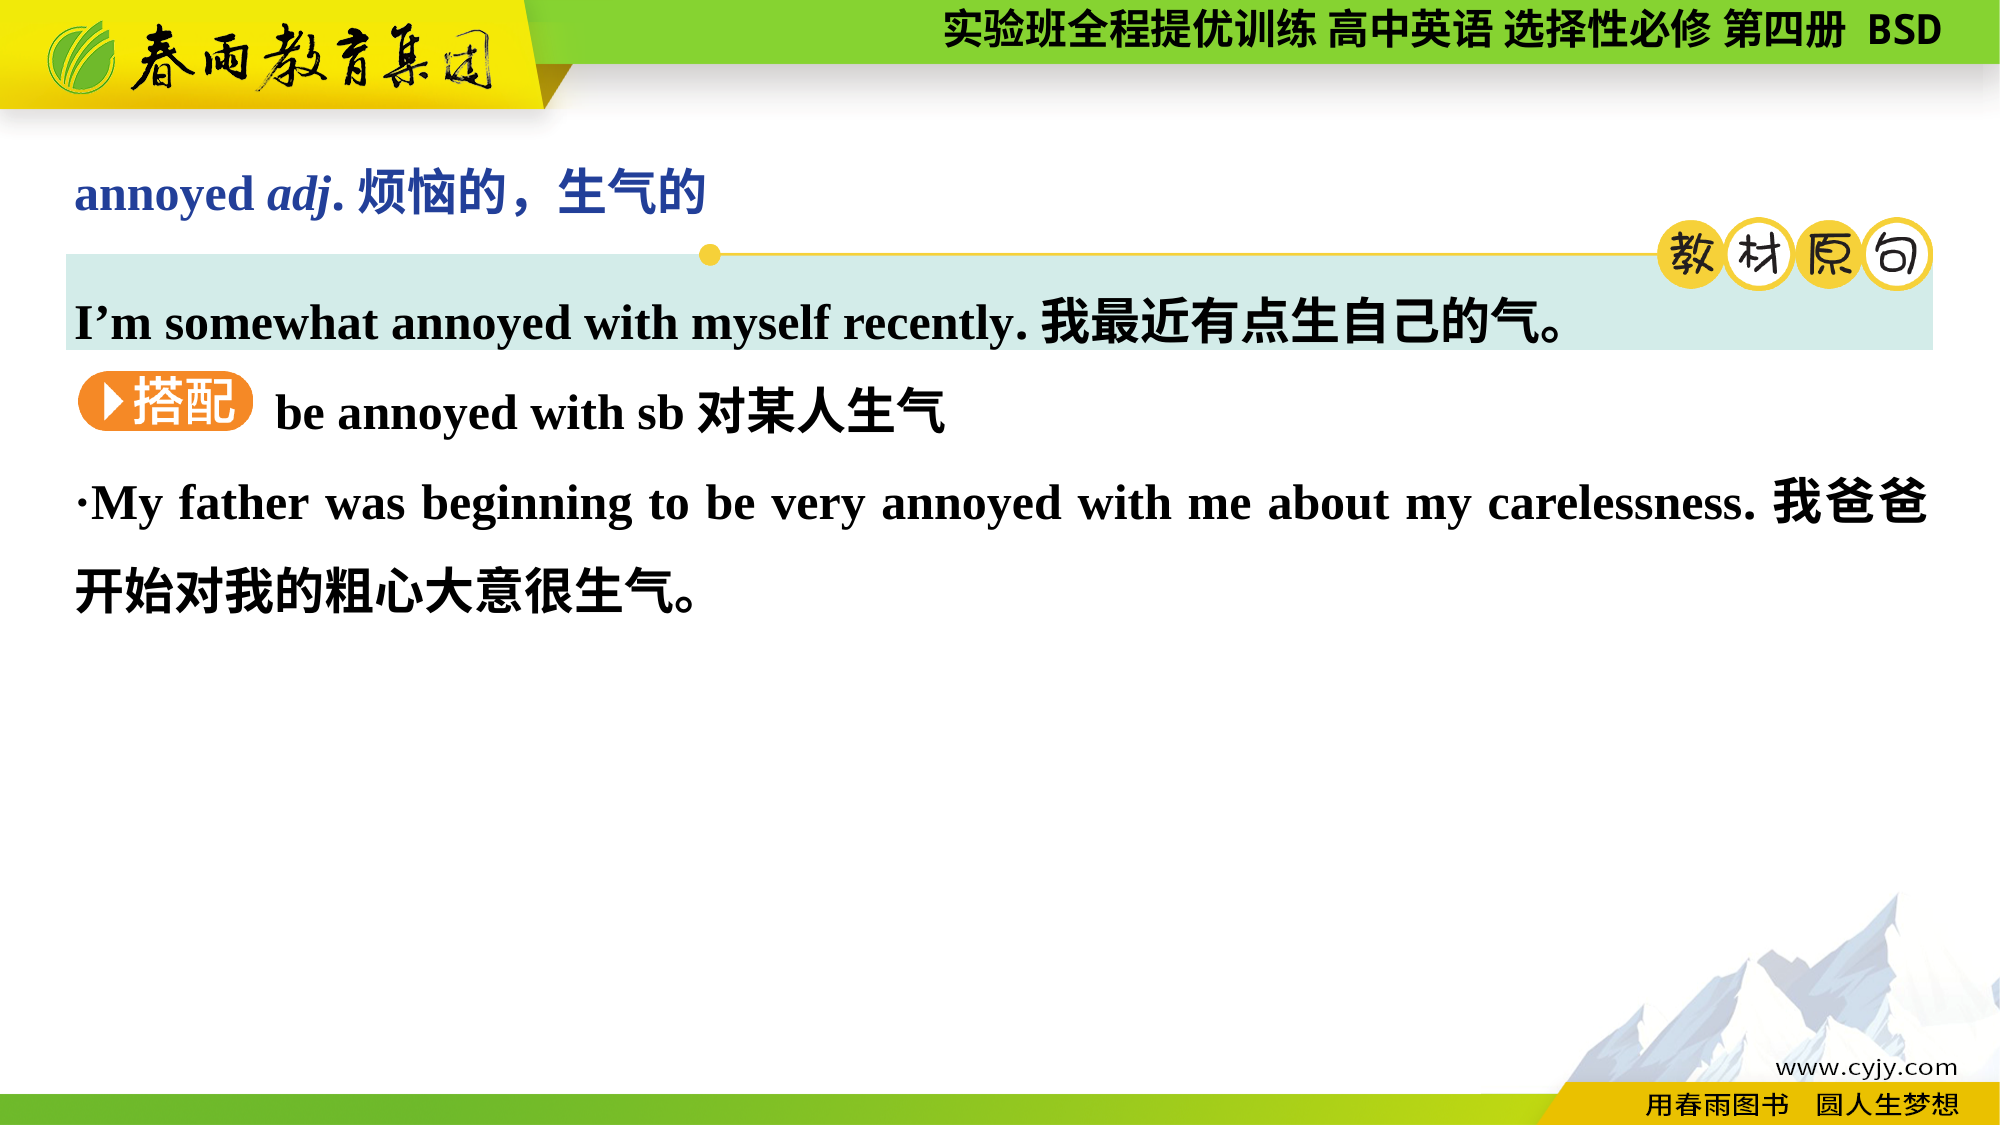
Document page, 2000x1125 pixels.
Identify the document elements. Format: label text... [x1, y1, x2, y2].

picture [0, 0, 2000, 1125]
list annoyed adj.烦恼的，生气的 I’m somewhat annoyed with myself recently.我最近有点生自己的气。 be annoyed with sb对某人生气 ·My father was beginning to be very annoyed with me about my carelessness.我爸爸开始对我的粗心大意很生气。 [59, 122, 1944, 621]
